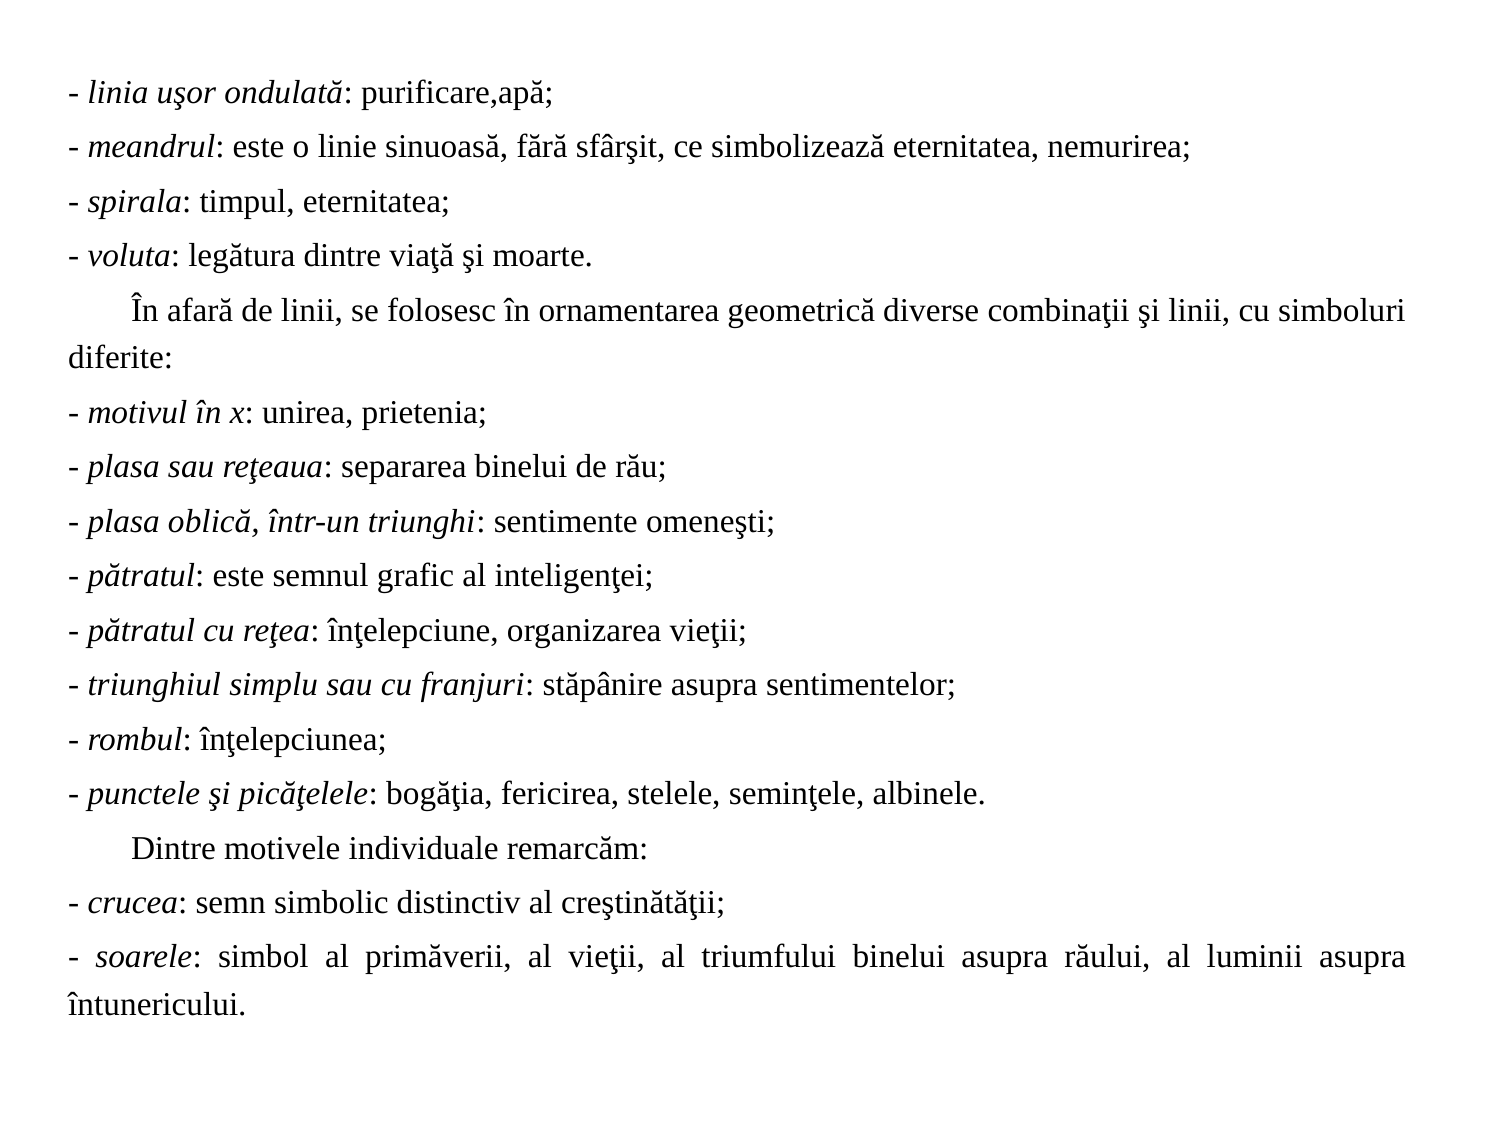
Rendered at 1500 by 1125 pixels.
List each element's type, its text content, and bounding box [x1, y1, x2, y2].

subtitle - linia uşor ondulată: purificare,apă; - meandrul: este o linie sinuoasă, fără sfârşit, ce simbolizează eternitatea, nemurirea; - spirala: timpul, eternitatea; - voluta: legătura dintre viaţă şi moarte. În afară de linii, se folosesc în ornamentarea geometrică diverse combinaţii şi linii, cu simboluri diferite: - motivul în x: unirea, prietenia; - plasa sau reţeaua: separarea binelui de rău; - plasa oblică, într-un triunghi: sentimente omeneşti; - pătratul: este semnul grafic al inteligenţei; - pătratul cu reţea: înţelepciune, organizarea vieţii; - triunghiul simplu sau cu franjuri: stăpânire asupra sentimentelor; - rombul: înţelepciunea; - punctele şi picăţelele: bogăţia, fericirea, stelele, seminţele, albinele. Dintre motivele individuale remarcăm: - crucea: semn simbolic distinctiv al creştinătăţii; - soarele: simbol al primăverii, al vieţii, al triumfului binelui asupra răului, al luminii asupra întunericului. [53, 54, 1424, 1094]
